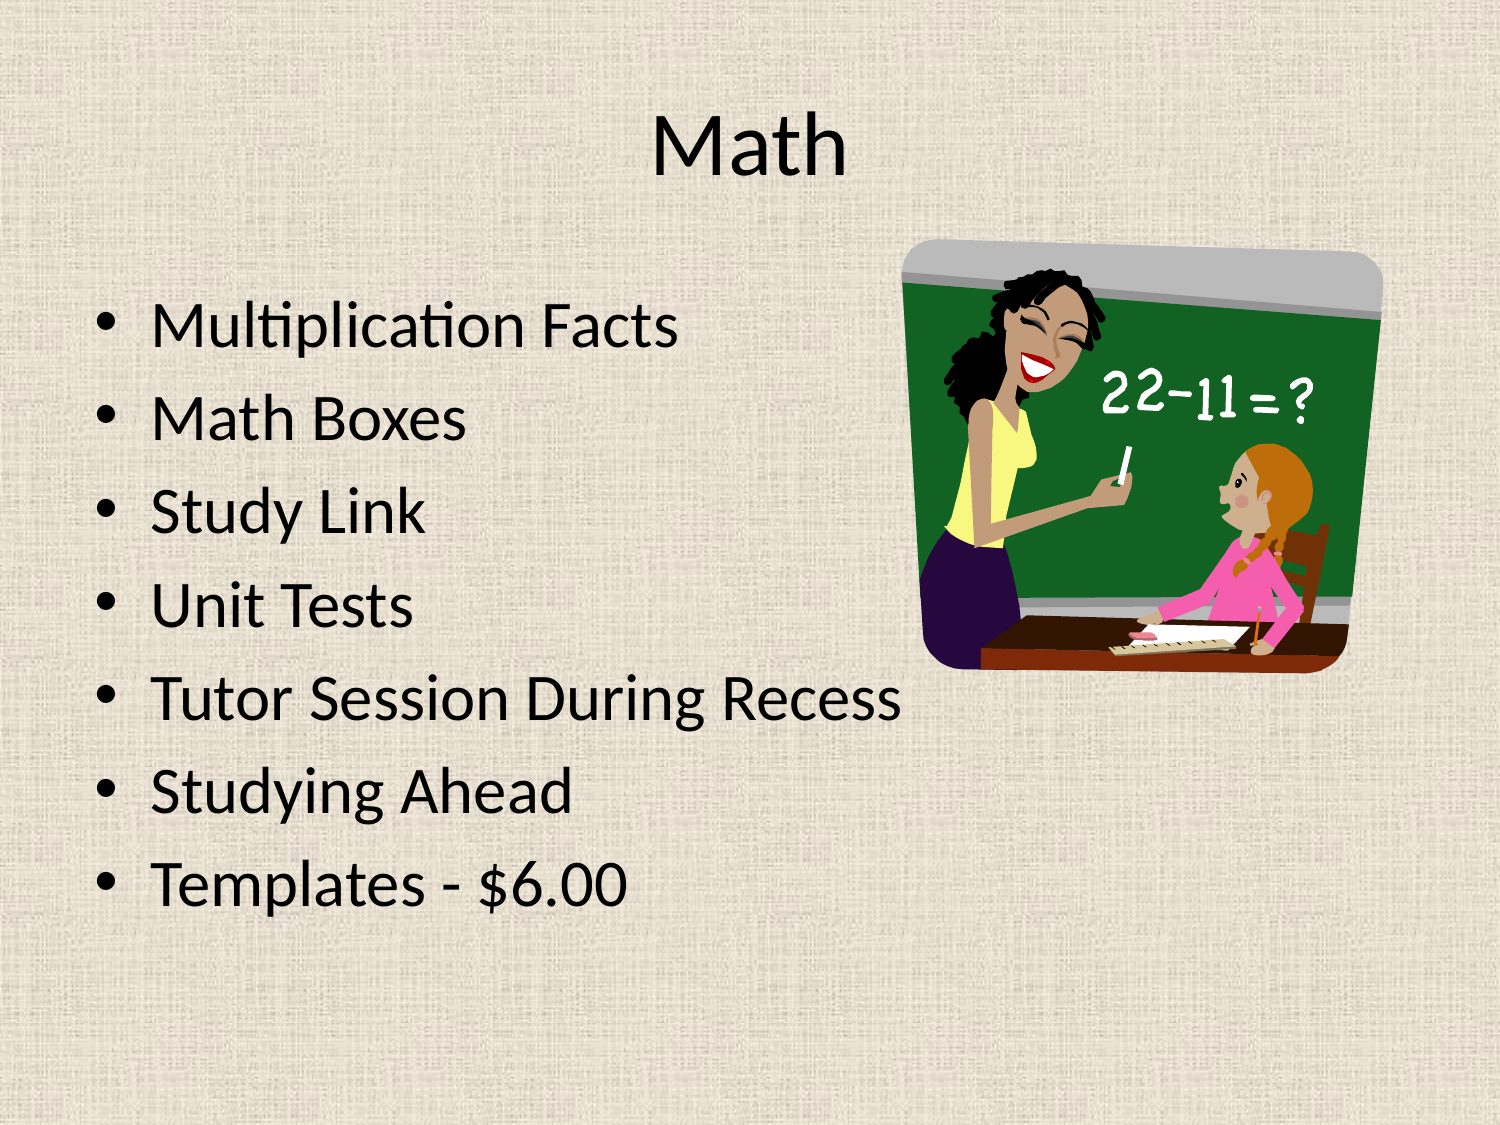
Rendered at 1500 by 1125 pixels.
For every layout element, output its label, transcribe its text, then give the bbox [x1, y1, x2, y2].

title Math [75, 45, 1425, 233]
picture [899, 237, 1386, 676]
list Multiplication Facts Math Boxes Study Link Unit Tests Tutor Session During Recess Studying Ahead Templates - $6.00 [79, 272, 1348, 1023]
